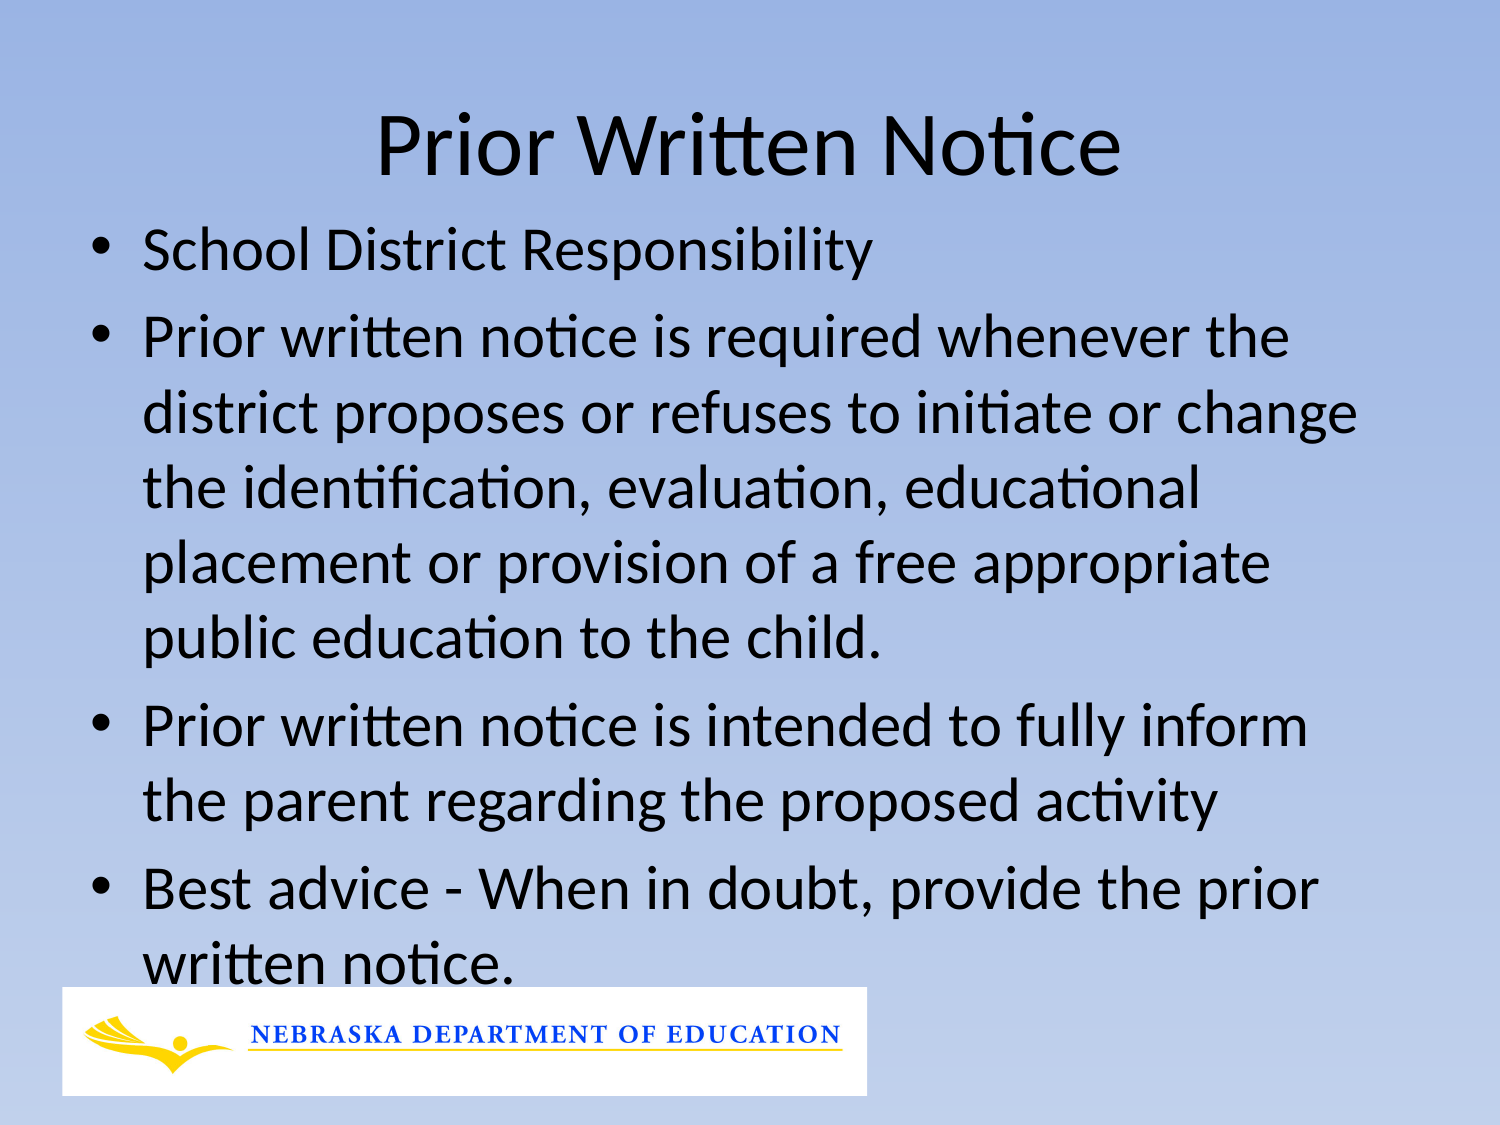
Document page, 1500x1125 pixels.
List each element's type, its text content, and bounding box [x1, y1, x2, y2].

list School District Responsibility Prior written notice is required whenever the district proposes or refuses to initiate or change the identification, evaluation, educational placement or provision of a free appropriate public education to the child. Prior written notice is intended to fully inform the parent regarding the proposed activity Best advice - When in doubt, provide the prior written notice. [75, 200, 1425, 1005]
title Prior Written Notice [75, 45, 1425, 200]
picture [62, 987, 868, 1096]
